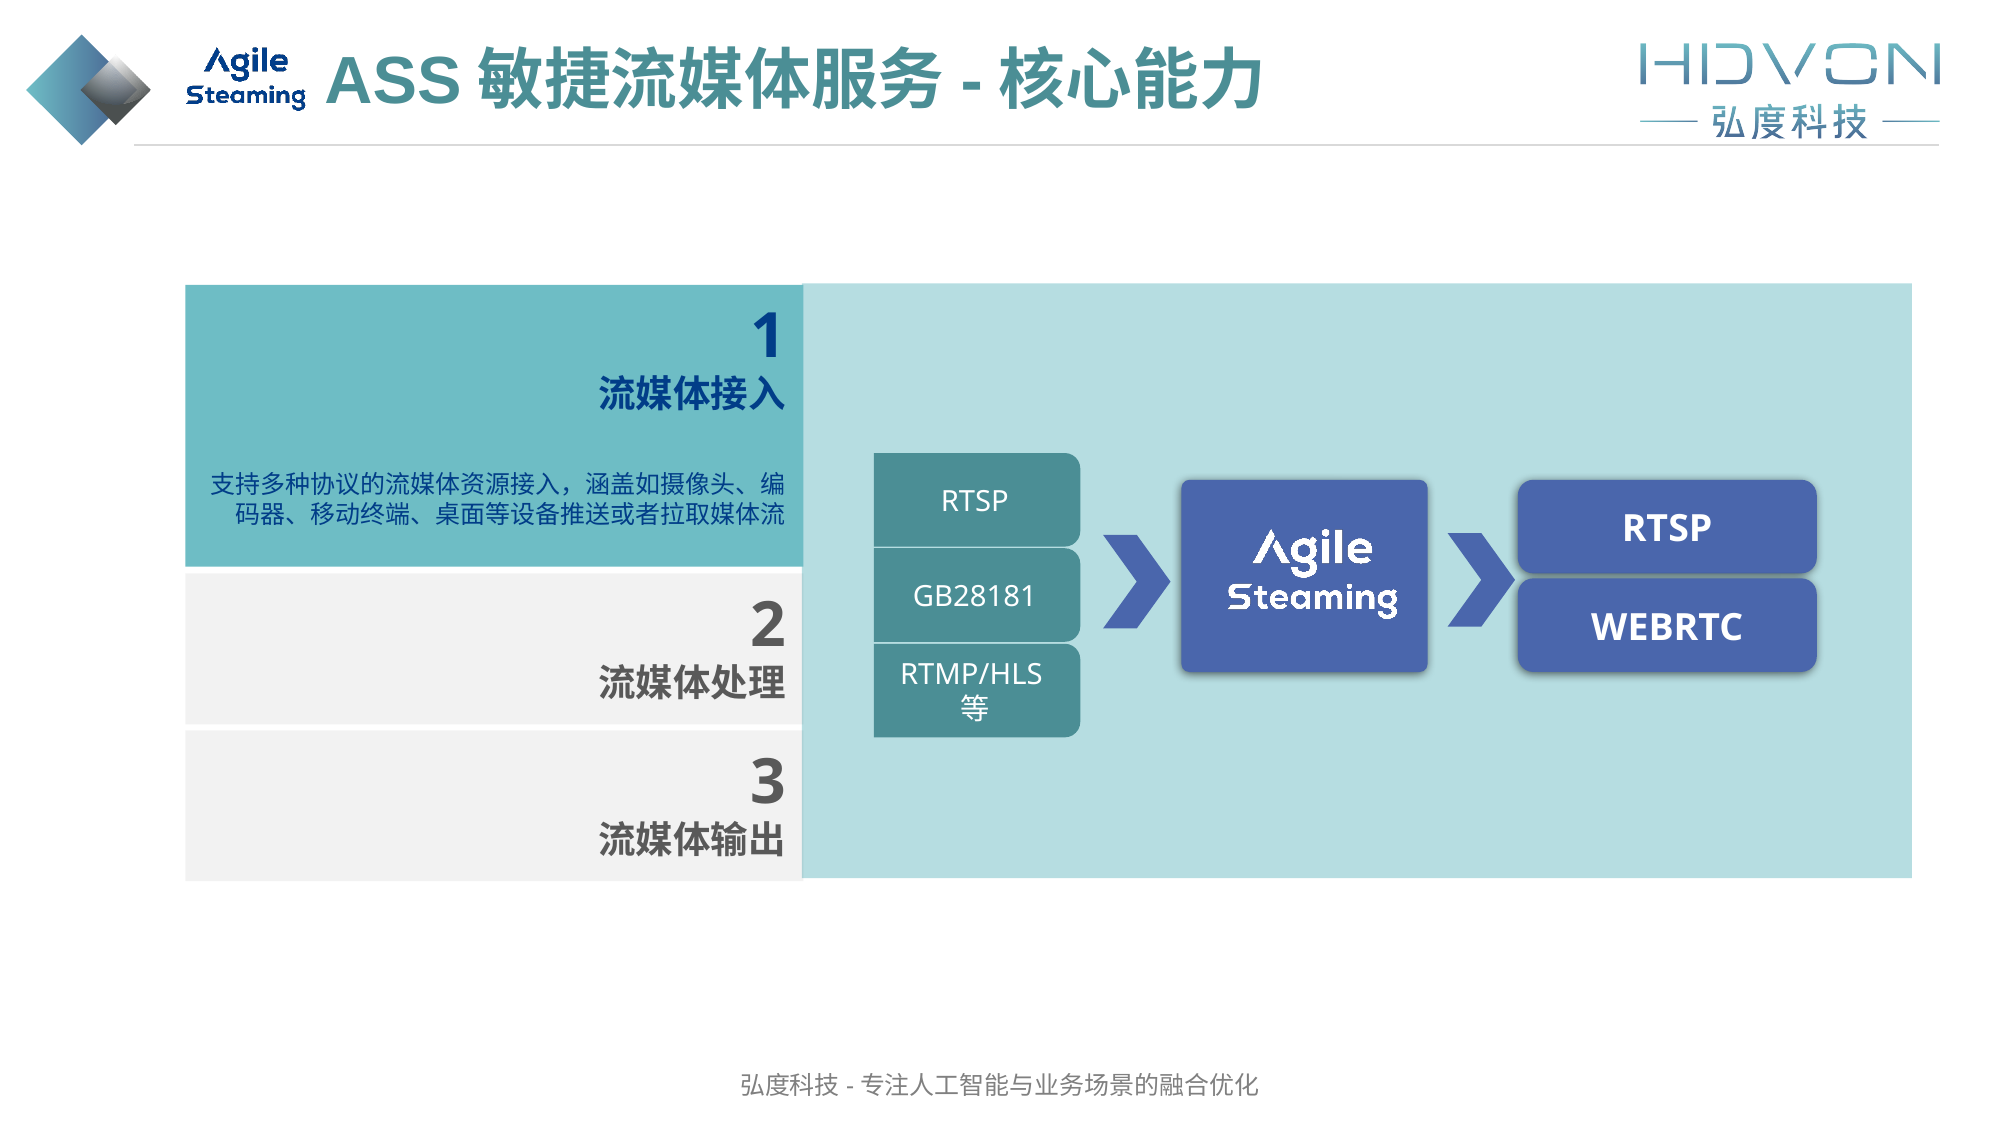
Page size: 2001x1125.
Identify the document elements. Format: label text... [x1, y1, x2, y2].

text_box RTSP [1517, 479, 1817, 573]
text_box WEBRTC [1517, 578, 1817, 672]
picture [181, 14, 310, 143]
text_box [801, 283, 1912, 879]
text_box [185, 730, 804, 882]
title ASS敏捷流媒体服务-核心能力 [309, 38, 1632, 176]
text_box [1447, 533, 1516, 627]
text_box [1181, 479, 1428, 673]
text_box RTSP [873, 452, 1081, 547]
text_box GB28181 [873, 547, 1081, 643]
text_box [1103, 534, 1171, 629]
text_box RTMP/HLS等 [873, 643, 1081, 738]
picture [1640, 43, 1940, 139]
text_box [185, 284, 804, 567]
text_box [185, 573, 804, 725]
